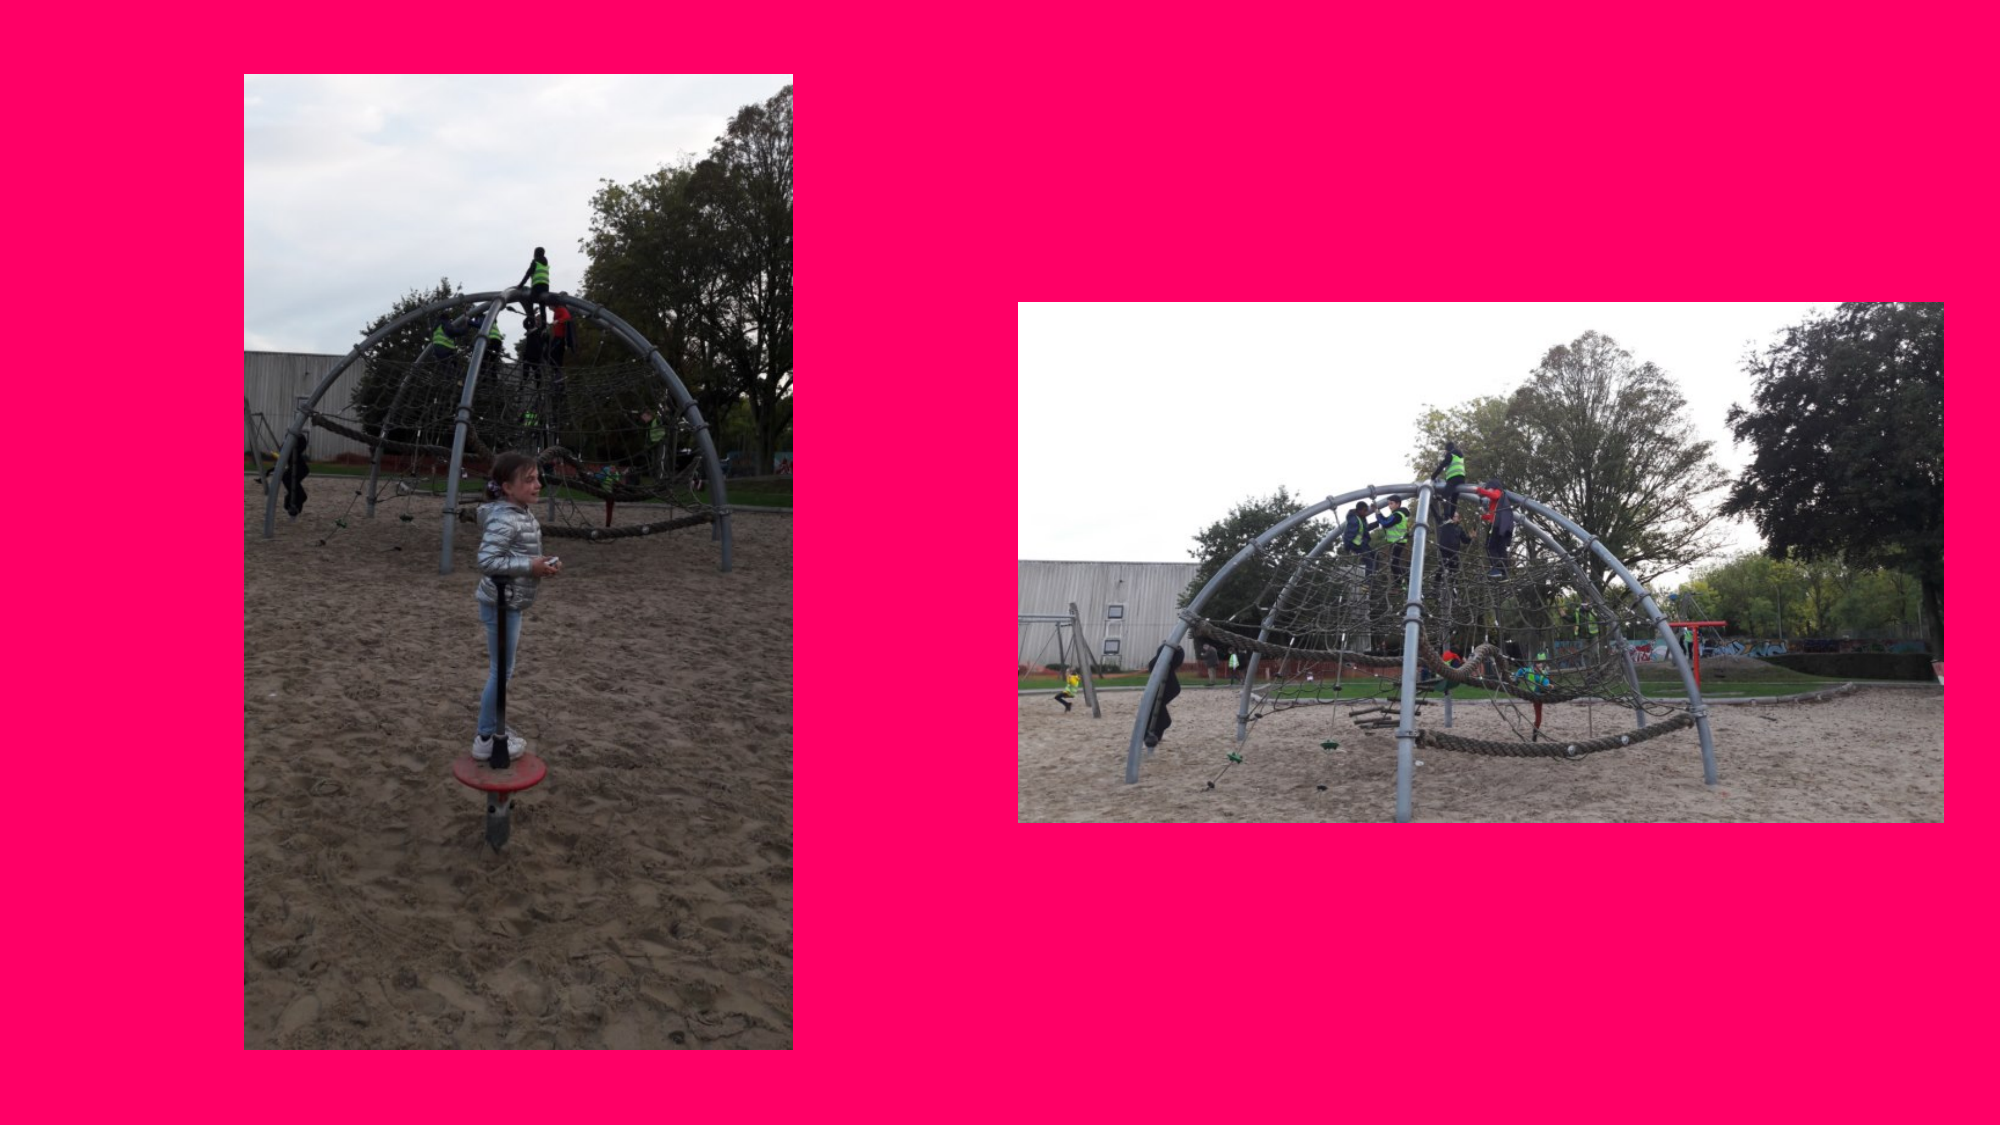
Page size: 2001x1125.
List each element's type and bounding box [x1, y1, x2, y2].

picture [244, 74, 793, 1050]
picture [1018, 302, 1944, 823]
